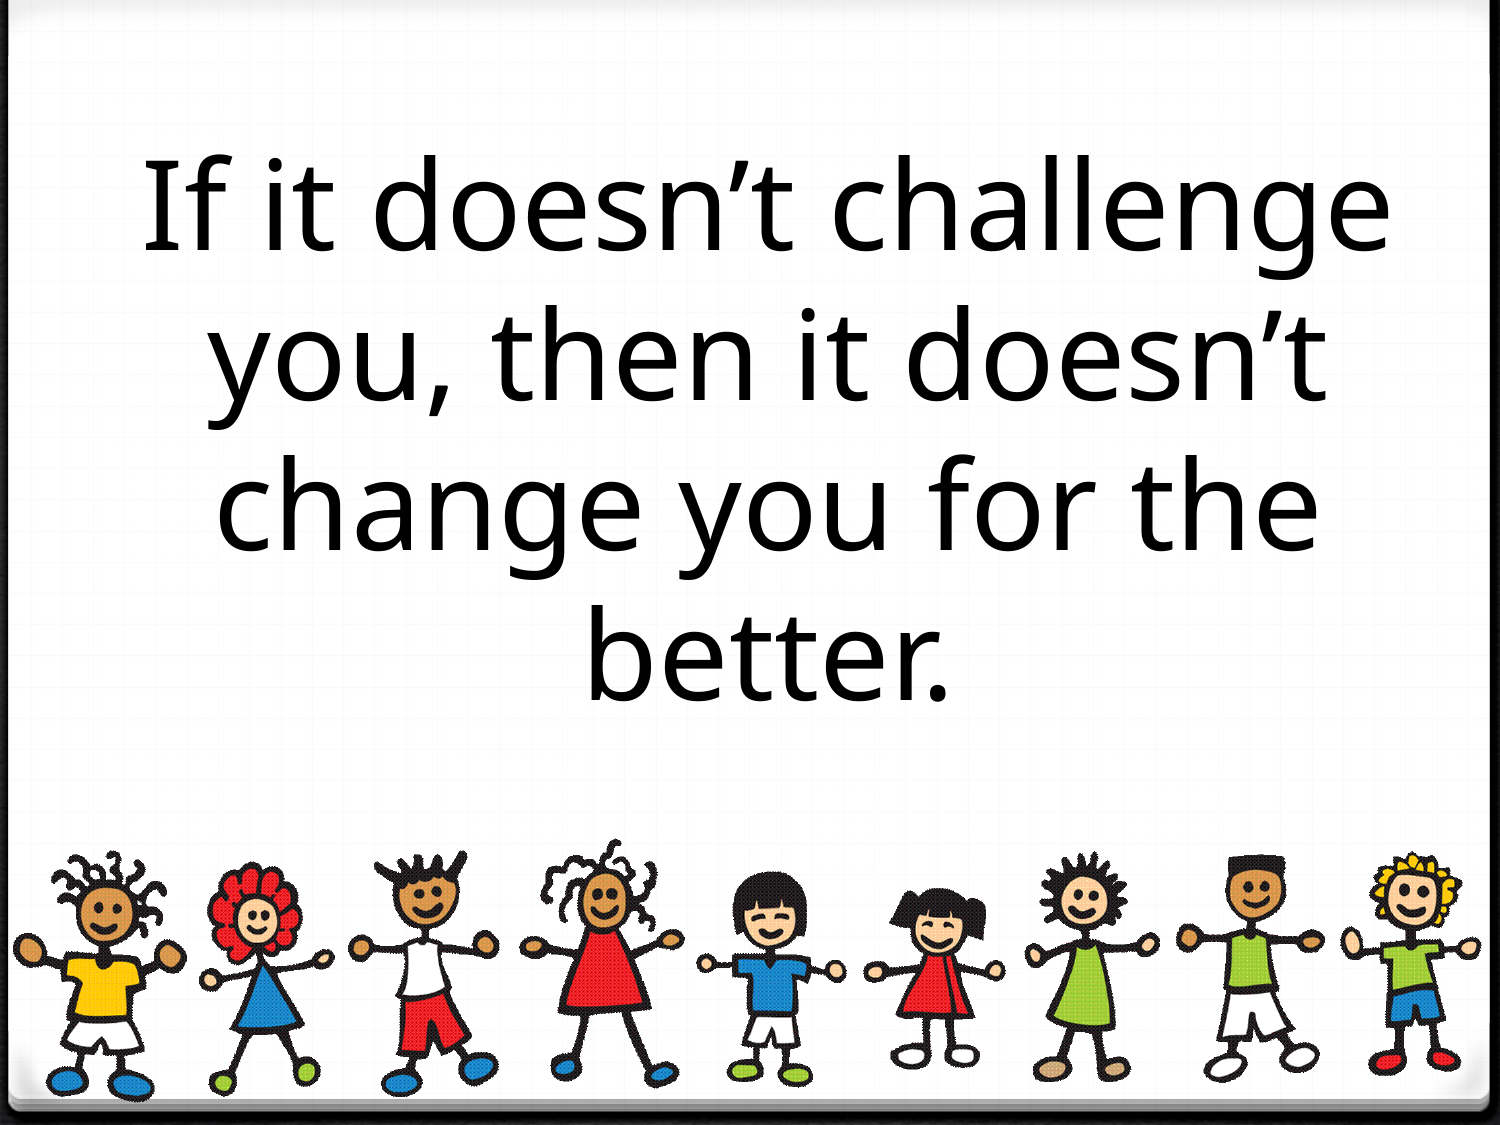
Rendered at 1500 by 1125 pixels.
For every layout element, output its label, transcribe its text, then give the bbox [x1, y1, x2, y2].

picture [0, 0, 1500, 1125]
text_box If it doesn’t challenge you, then it doesn’t change you for the better. [90, 117, 1448, 793]
